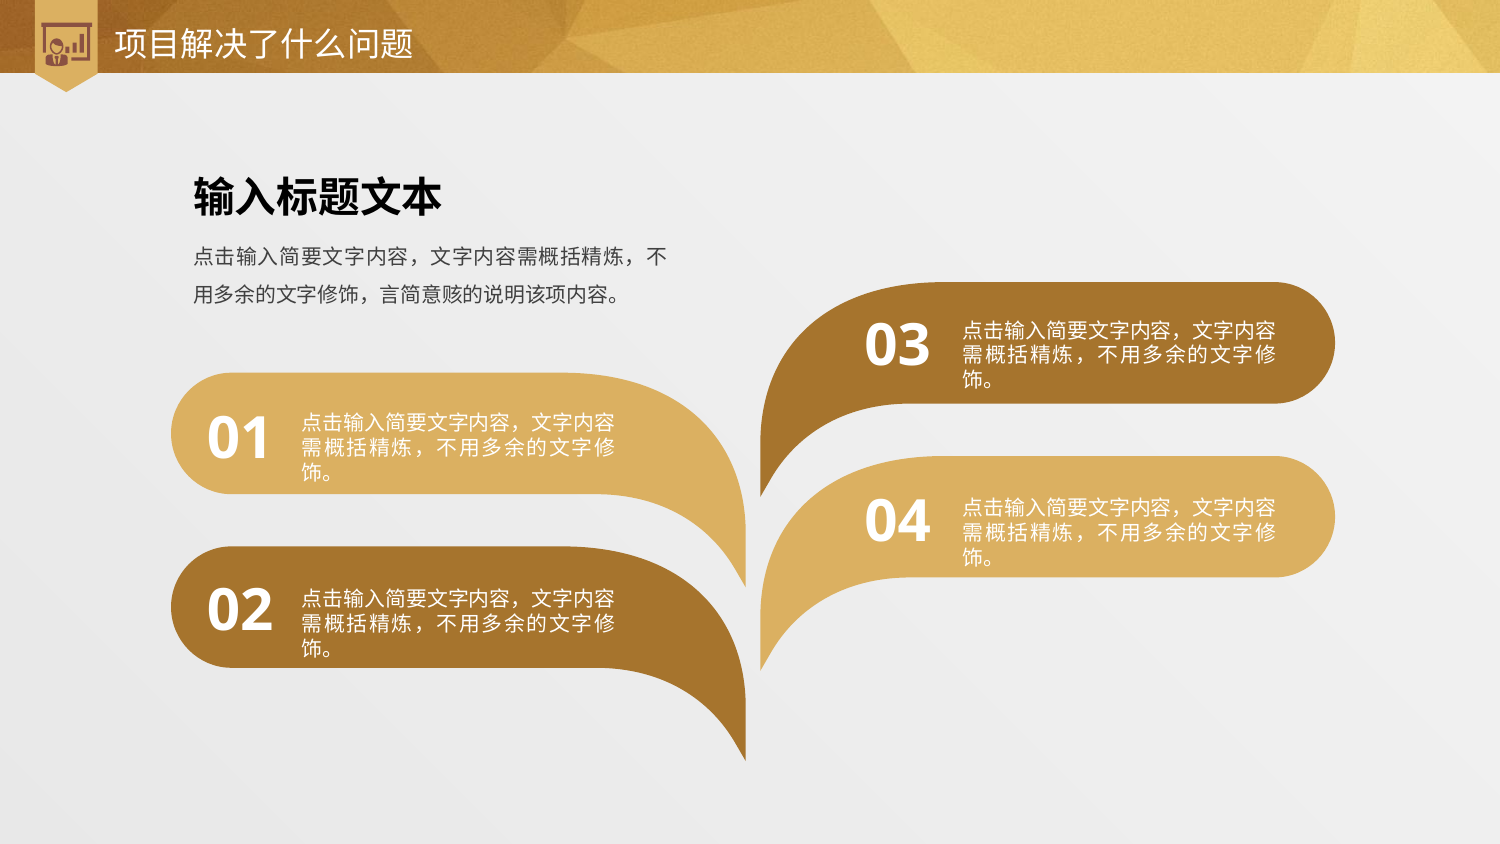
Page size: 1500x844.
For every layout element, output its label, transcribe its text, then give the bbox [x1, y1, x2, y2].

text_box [760, 281, 1336, 455]
text_box [41, 22, 93, 61]
title 项目解决了什么问题 [99, 20, 550, 66]
text_box 输入标题文本 [193, 171, 476, 222]
picture [98, 0, 1500, 73]
text_box [45, 38, 70, 67]
text_box 点击输入简要文字内容，文字内容需概括精炼，不用多余的文字修饰，言简意赅的说明该项内容。 [193, 231, 668, 307]
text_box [170, 372, 746, 545]
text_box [760, 455, 1336, 672]
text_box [170, 546, 746, 762]
picture [0, 0, 34, 73]
